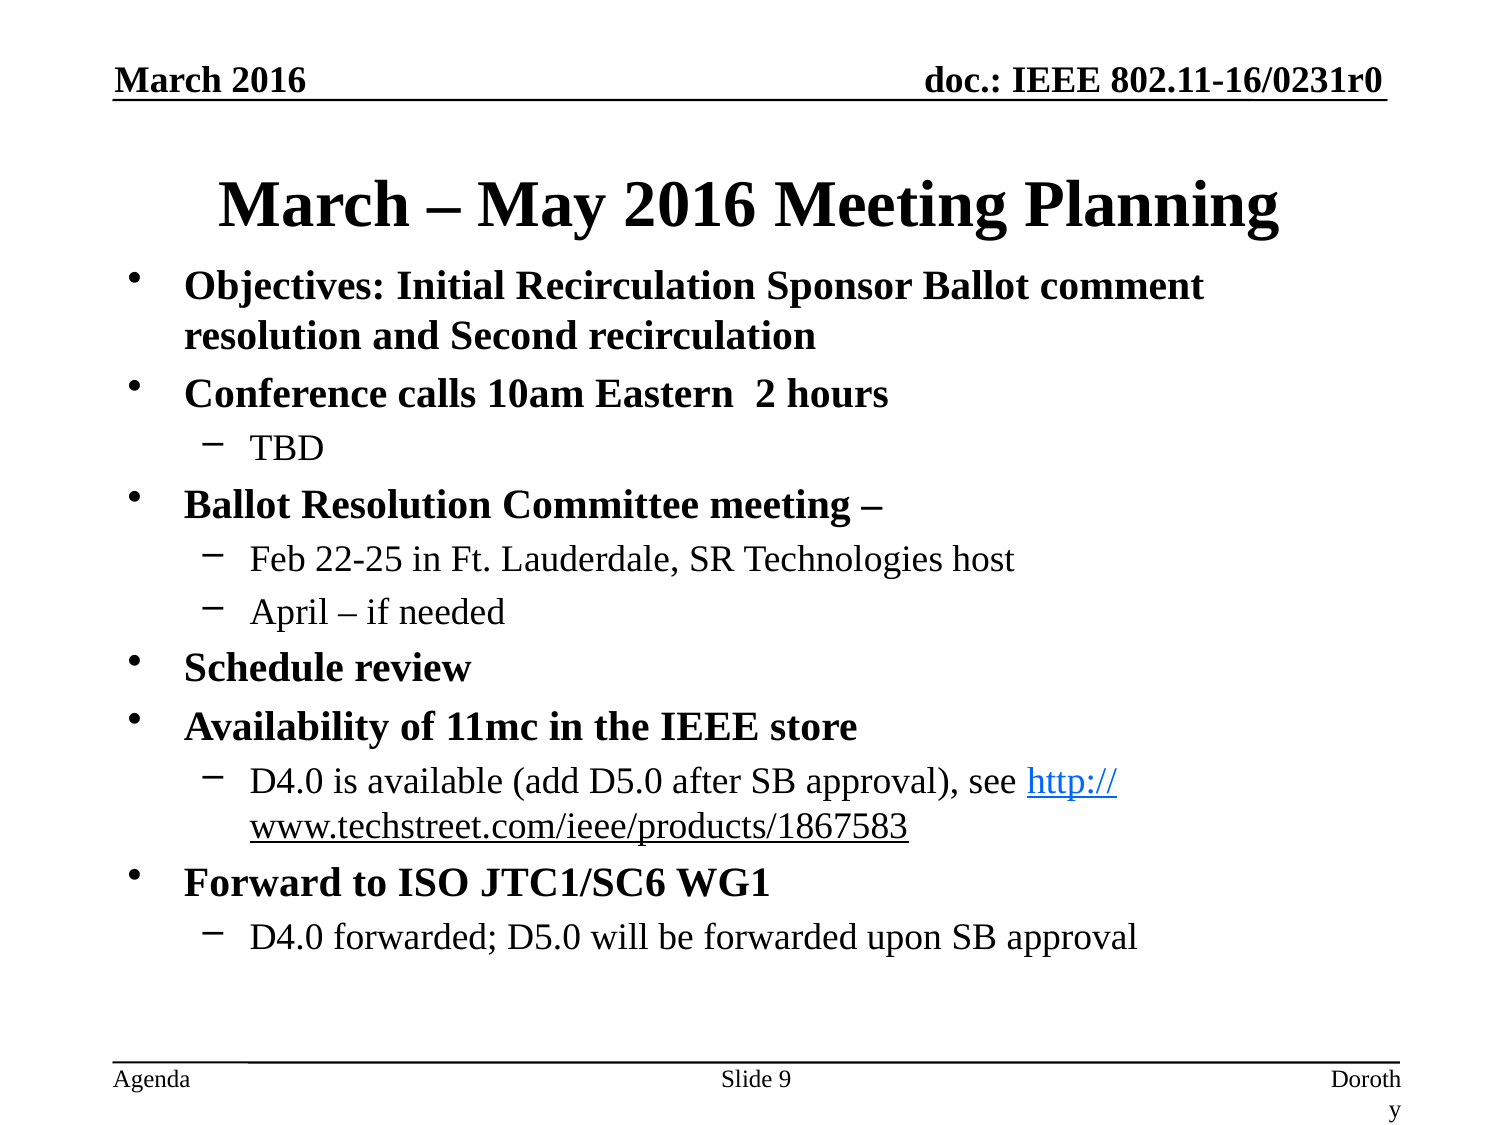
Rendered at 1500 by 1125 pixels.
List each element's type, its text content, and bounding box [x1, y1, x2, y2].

slide_number Slide 9 [712, 1063, 800, 1093]
title March – May 2016 Meeting Planning [112, 112, 1388, 249]
footer Dorothy Stanley, HPE [1325, 1062, 1402, 1093]
list Objectives: Initial Recirculation Sponsor Ballot comment resolution and Second recirculation Conference calls 10am Eastern 2 hours TBD Ballot Resolution Committee meeting – Feb 22-25 in Ft. Lauderdale, SR Technologies host April – if needed Schedule review Availability of 11mc in the IEEE store D4.0 is available (add D5.0 after SB approval), see http://www.techstreet.com/ieee/products/1867583 Forward to ISO JTC1/SC6 WG1 D4.0 forwarded; D5.0 will be forwarded upon SB approval [112, 249, 1388, 1063]
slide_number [114, 54, 425, 100]
